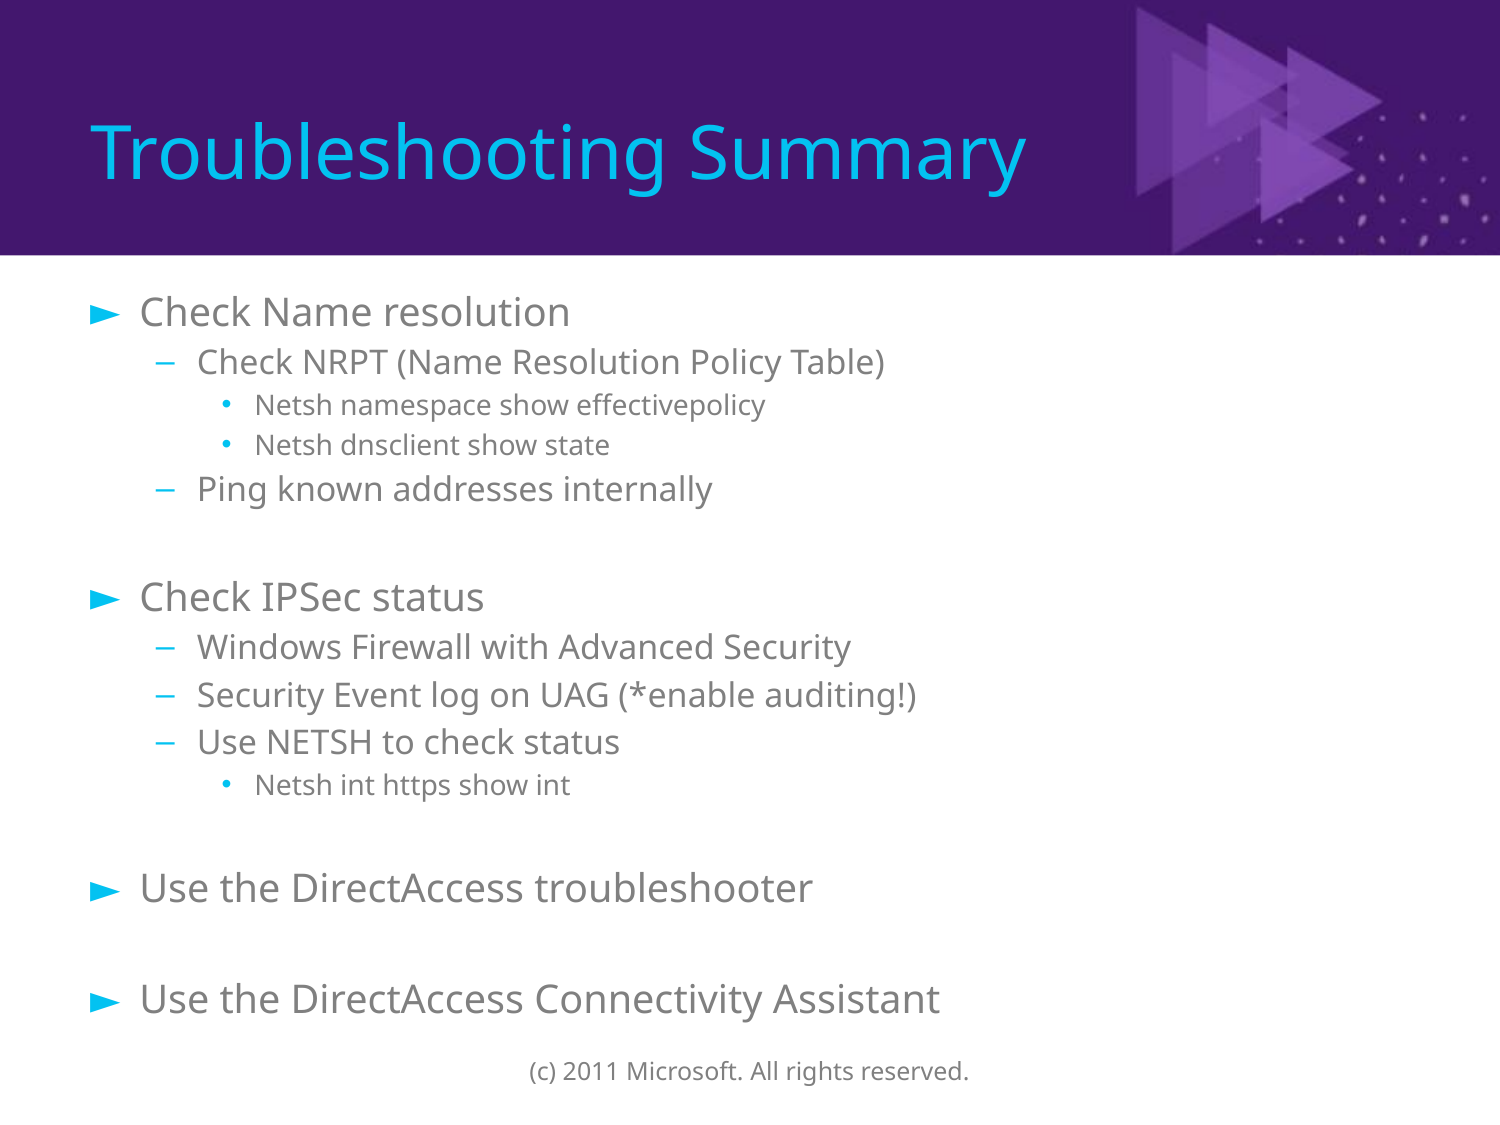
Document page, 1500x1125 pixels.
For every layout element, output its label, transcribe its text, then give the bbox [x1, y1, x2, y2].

footer (c) 2011 Microsoft. All rights reserved. [512, 1042, 988, 1103]
picture [0, 0, 1500, 255]
list Check Name resolution Check NRPT (Name Resolution Policy Table) Netsh namespace show effectivepolicy Netsh dnsclient show state Ping known addresses internally Check IPSec status Windows Firewall with Advanced Security Security Event log on UAG (*enable auditing!) Use NETSH to check status Netsh int https show int Use the DirectAccess troubleshooter Use the DirectAccess Connectivity Assistant [75, 278, 1425, 1035]
title Troubleshooting Summary [75, 56, 1425, 244]
